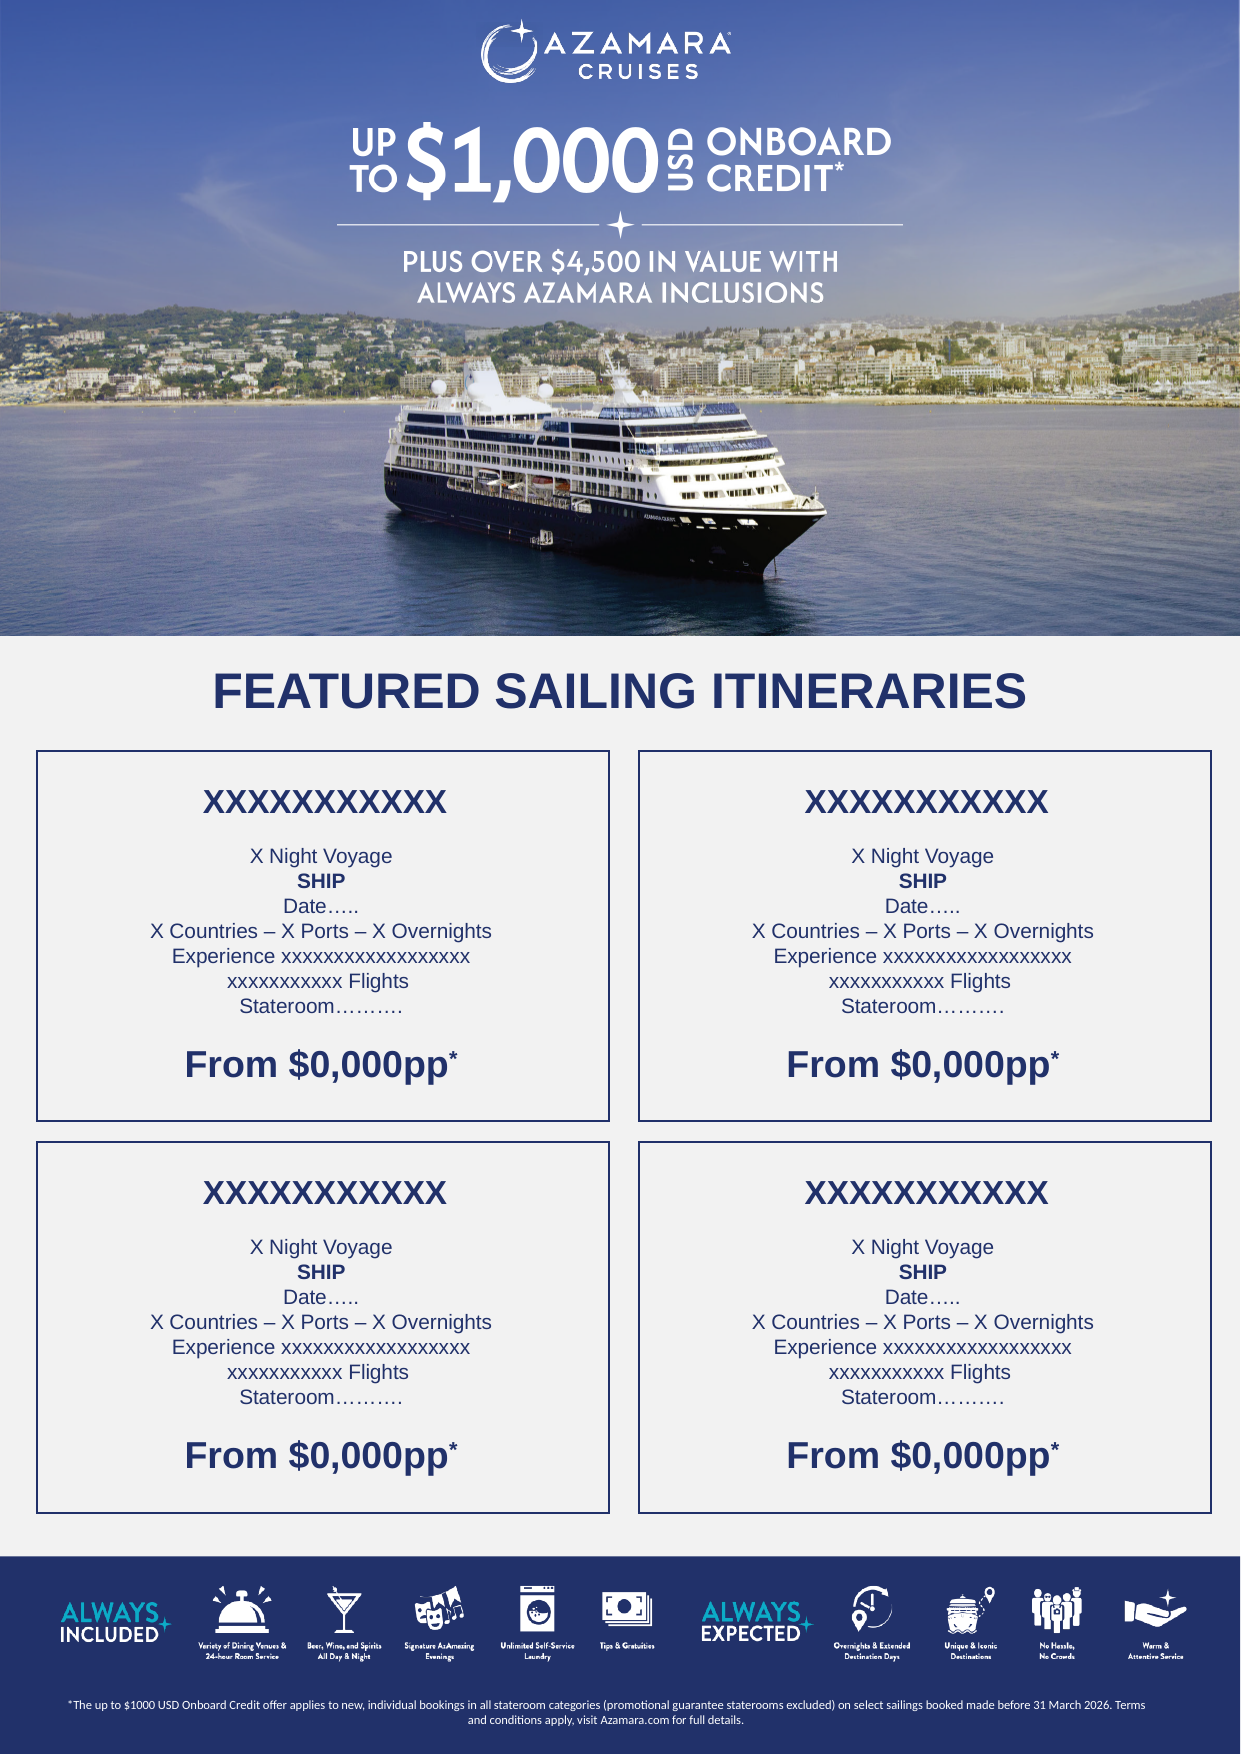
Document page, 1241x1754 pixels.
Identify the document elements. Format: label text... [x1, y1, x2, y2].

text_box [638, 750, 1212, 1122]
picture [0, 0, 1240, 636]
text_box XXXXXXXXXXX X Night Voyage SHIP Date….. X Countries – X Ports – X Overnights Experience xxxxxxxxxxxxxxxxxx xxxxxxxxxxx Flights Stateroom………. From $0,000pp* [35, 1164, 607, 1484]
text_box FEATURED SAILING ITINERARIES [0, 637, 1241, 740]
text_box XXXXXXXXXXX X Night Voyage SHIP Date….. X Countries – X Ports – X Overnights Experience xxxxxxxxxxxxxxxxxx xxxxxxxxxxx Flights Stateroom………. From $0,000pp* [637, 1164, 1209, 1484]
picture [59, 1585, 1187, 1662]
text_box *The up to $1000 USD Onboard Credit offer applies to new, individual bookings in all stateroom categories (promotional guarantee staterooms excluded) on select sailings booked made before 31 March 2026. Terms and conditions apply, visit Azamara.com for full details. [48, 1689, 1164, 1735]
text_box [0, 1555, 1241, 1754]
text_box [36, 1141, 610, 1514]
text_box XXXXXXXXXXX X Night Voyage SHIP Date….. X Countries – X Ports – X Overnights Experience xxxxxxxxxxxxxxxxxx xxxxxxxxxxx Flights Stateroom………. From $0,000pp* [35, 772, 607, 1093]
text_box XXXXXXXXXXX X Night Voyage SHIP Date….. X Countries – X Ports – X Overnights Experience xxxxxxxxxxxxxxxxxx xxxxxxxxxxx Flights Stateroom………. From $0,000pp* [637, 772, 1209, 1093]
text_box [36, 750, 610, 1122]
text_box [638, 1141, 1212, 1514]
